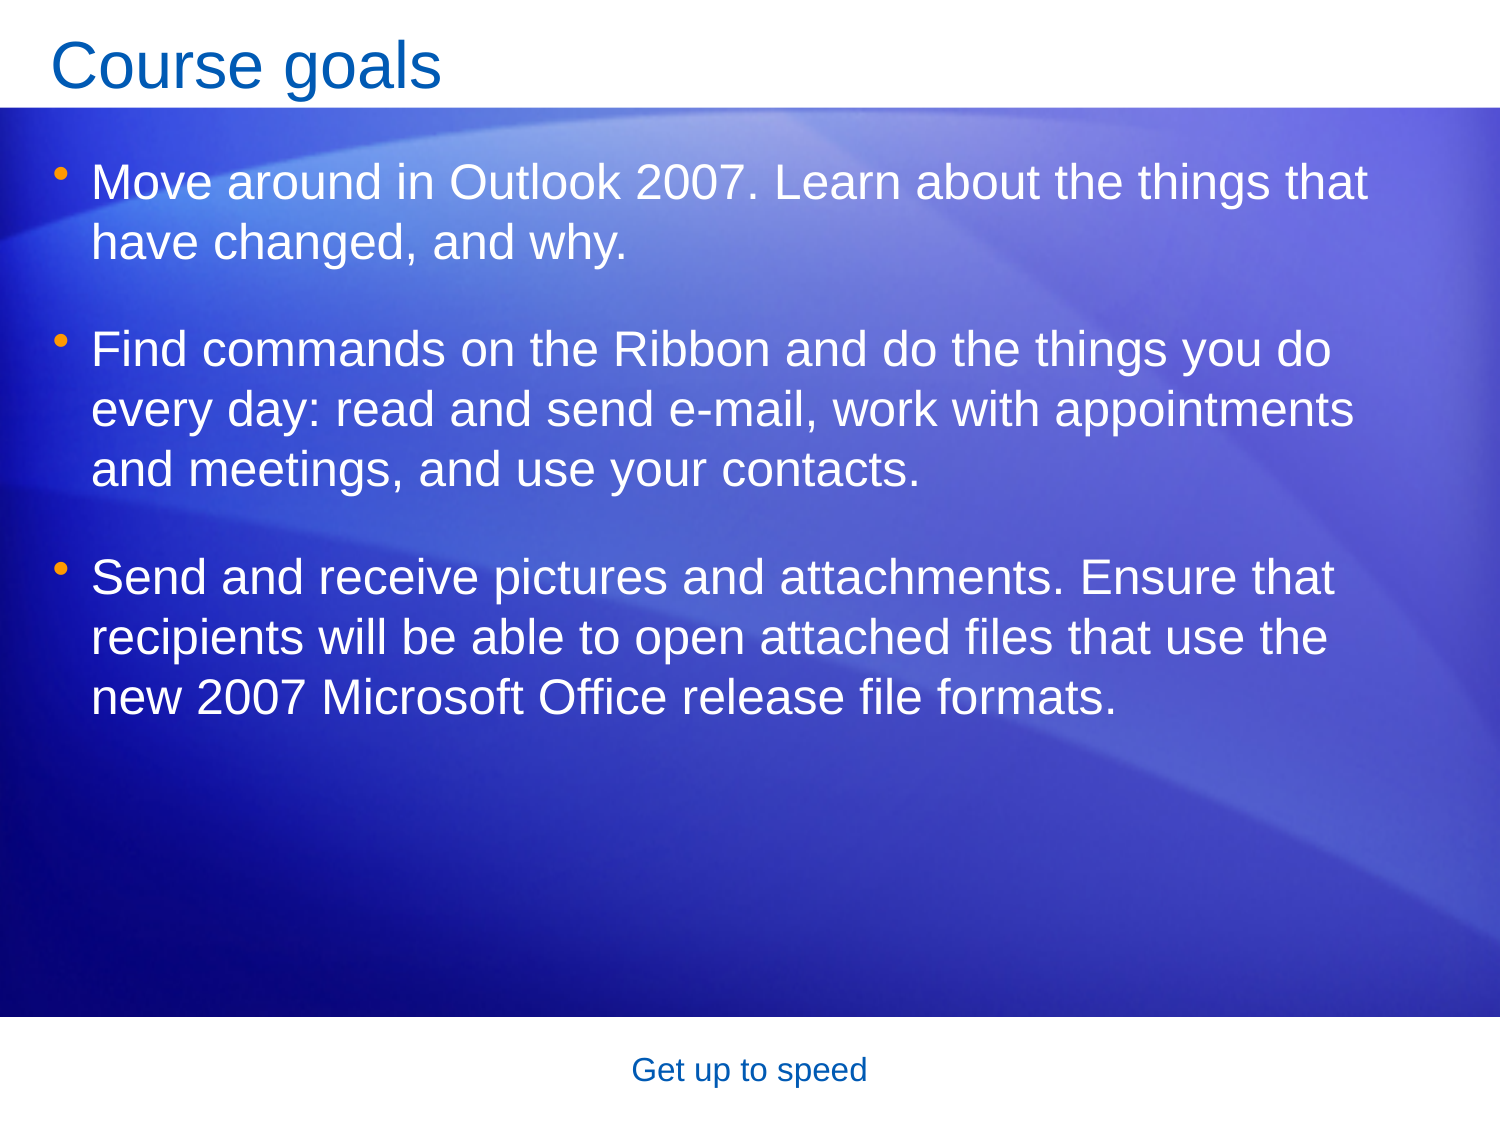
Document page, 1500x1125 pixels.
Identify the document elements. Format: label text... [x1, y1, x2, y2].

title Course goals [34, 11, 1386, 113]
list Move around in Outlook 2007. Learn about the things that have changed, and why. Find commands on the Ribbon and do the things you do every day: read and send e-mail, work with appointments and meetings, and use your contacts. Send and receive pictures and attachments. Ensure that recipients will be able to open attached files that use the new 2007 Microsoft Office release file formats. [37, 141, 1421, 907]
footer Get up to speed [445, 1016, 1055, 1096]
picture [0, 108, 1500, 1017]
